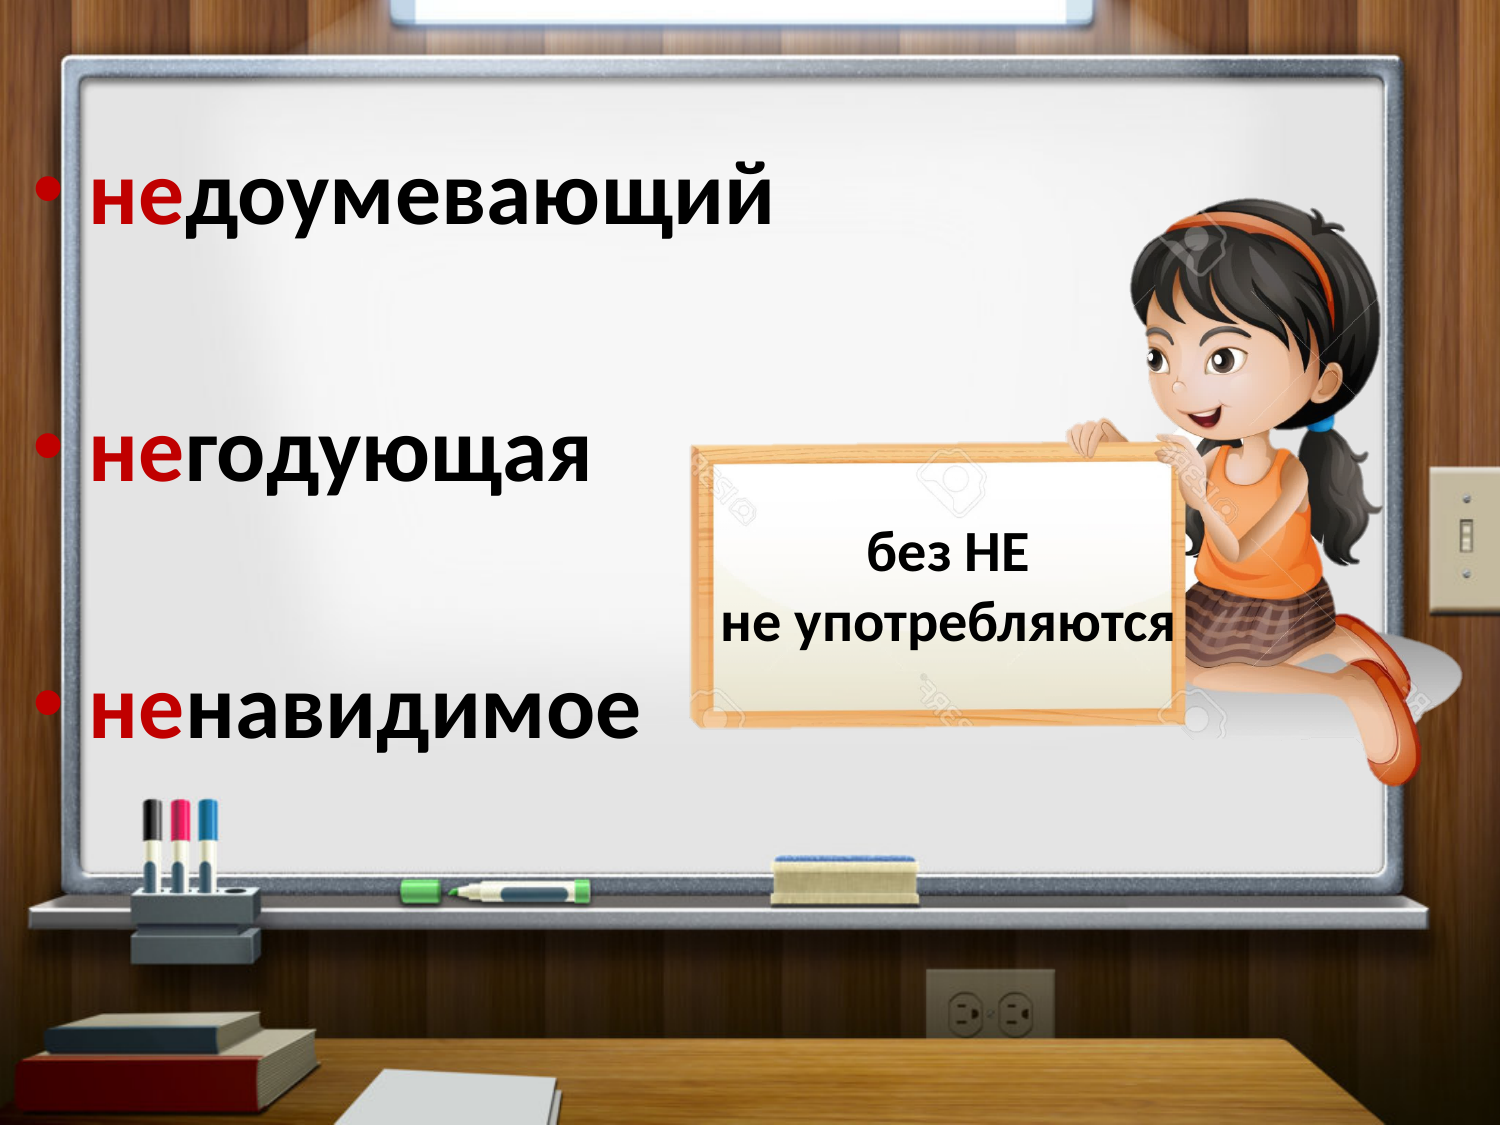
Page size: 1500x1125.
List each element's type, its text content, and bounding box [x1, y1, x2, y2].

list недоумевающий негодующая ненавидимое [17, 125, 1459, 870]
picture [0, 0, 1500, 1125]
